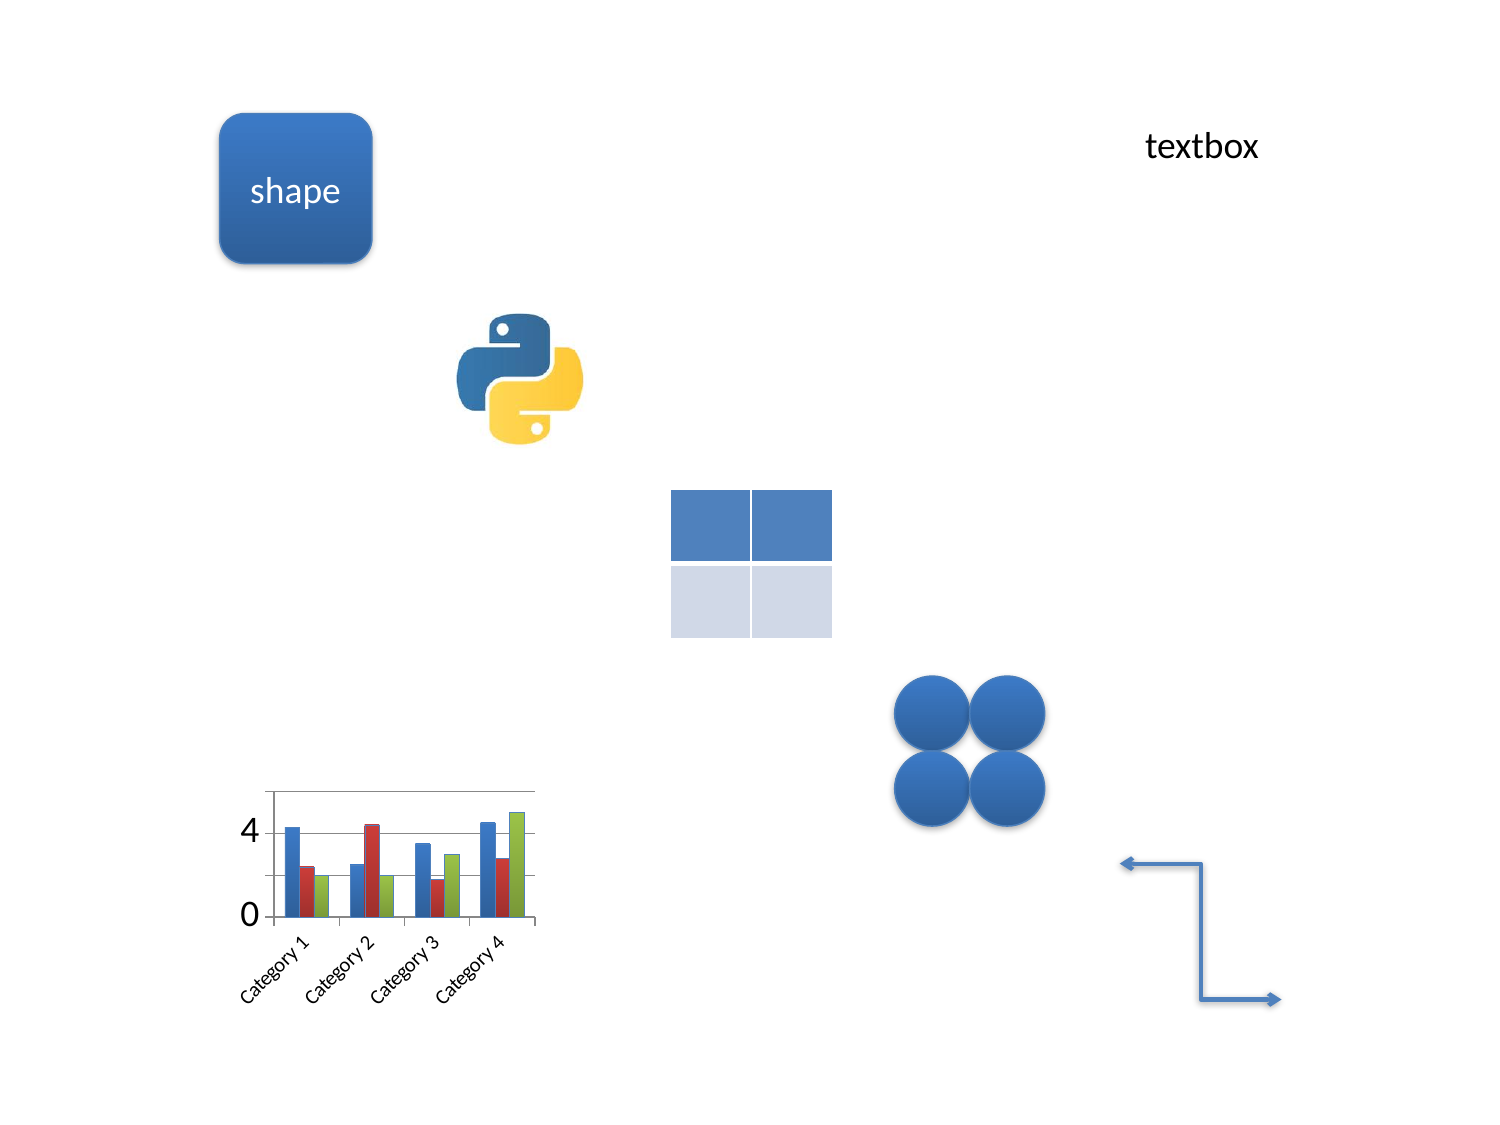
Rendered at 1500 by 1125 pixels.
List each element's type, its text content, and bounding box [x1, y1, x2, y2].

table_cell [752, 566, 832, 638]
text_box shape [218, 112, 373, 265]
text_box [894, 675, 1045, 827]
text_box textbox [1130, 113, 1274, 174]
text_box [1119, 863, 1282, 1000]
table_header [752, 490, 832, 561]
table_cell [671, 566, 750, 638]
picture [444, 300, 595, 457]
table_header [671, 490, 750, 561]
chart [229, 786, 542, 1015]
